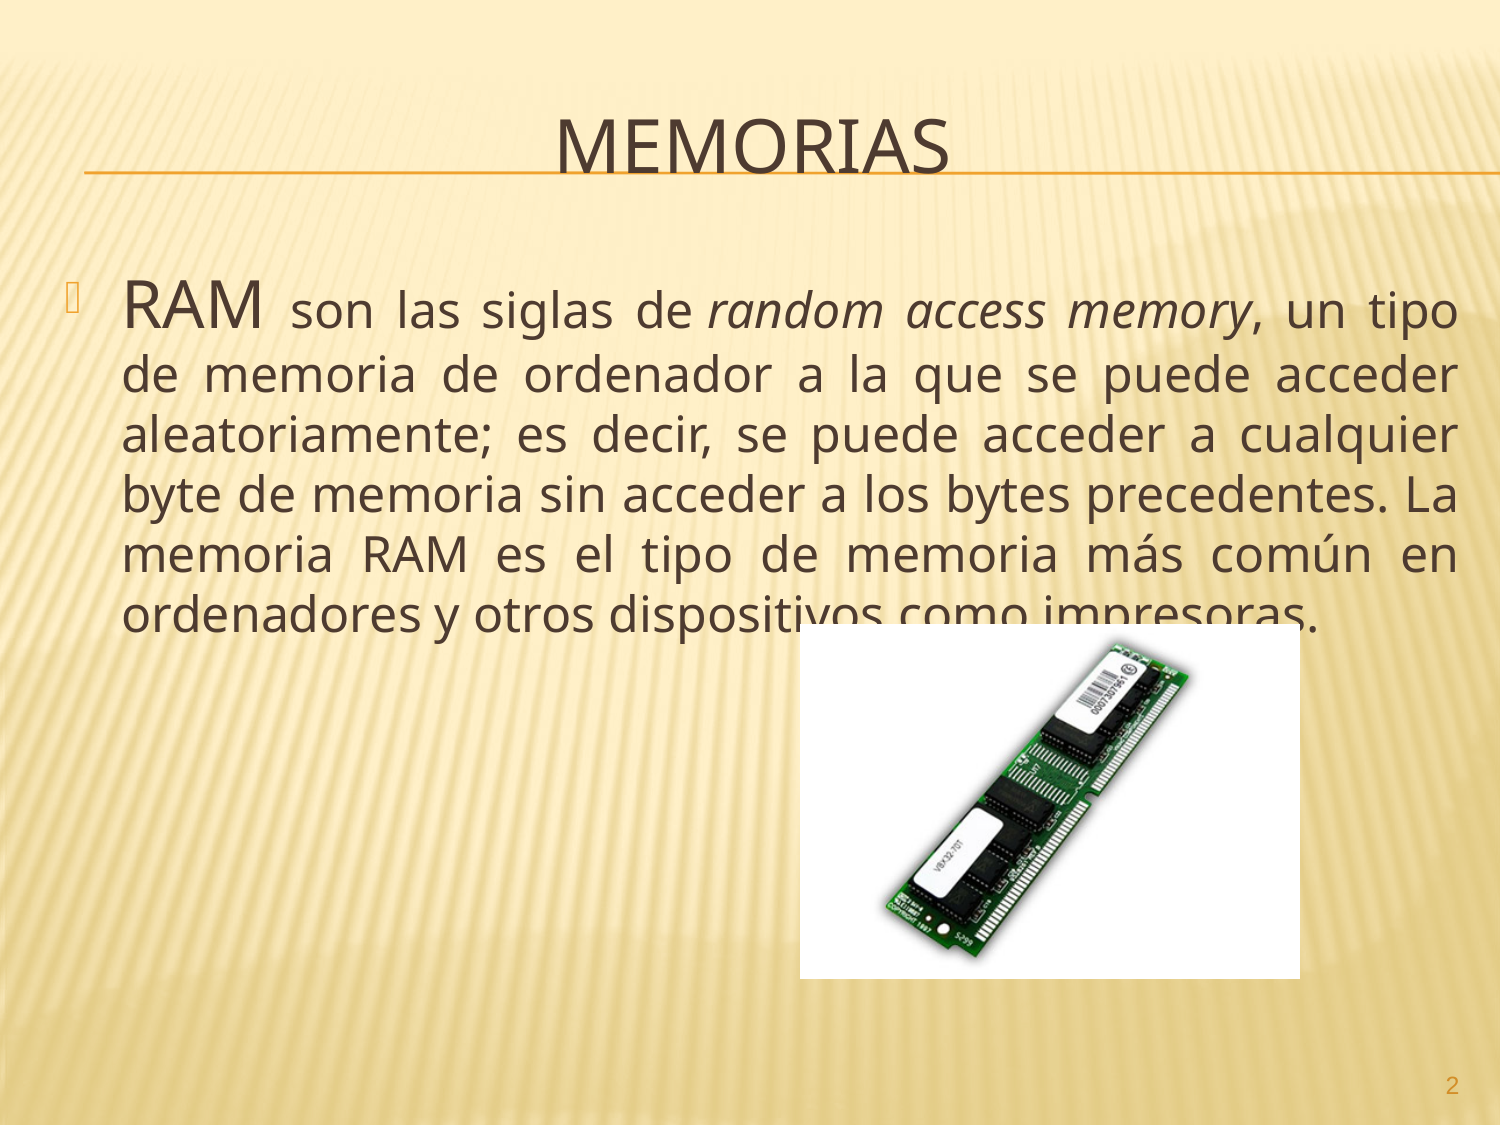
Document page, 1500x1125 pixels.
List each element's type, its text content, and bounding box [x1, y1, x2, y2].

picture [799, 624, 1301, 979]
title Memorias [50, 75, 1475, 213]
slide_number 2 [1350, 1061, 1475, 1103]
list RAM son las siglas de random access memory, un tipo de memoria de ordenador a la que se puede acceder aleatoriamente; es decir, se puede acceder a cualquier byte de memoria sin acceder a los bytes precedentes. La memoria RAM es el tipo de memoria más común en ordenadores y otros dispositivos como impresoras. [50, 254, 1475, 998]
